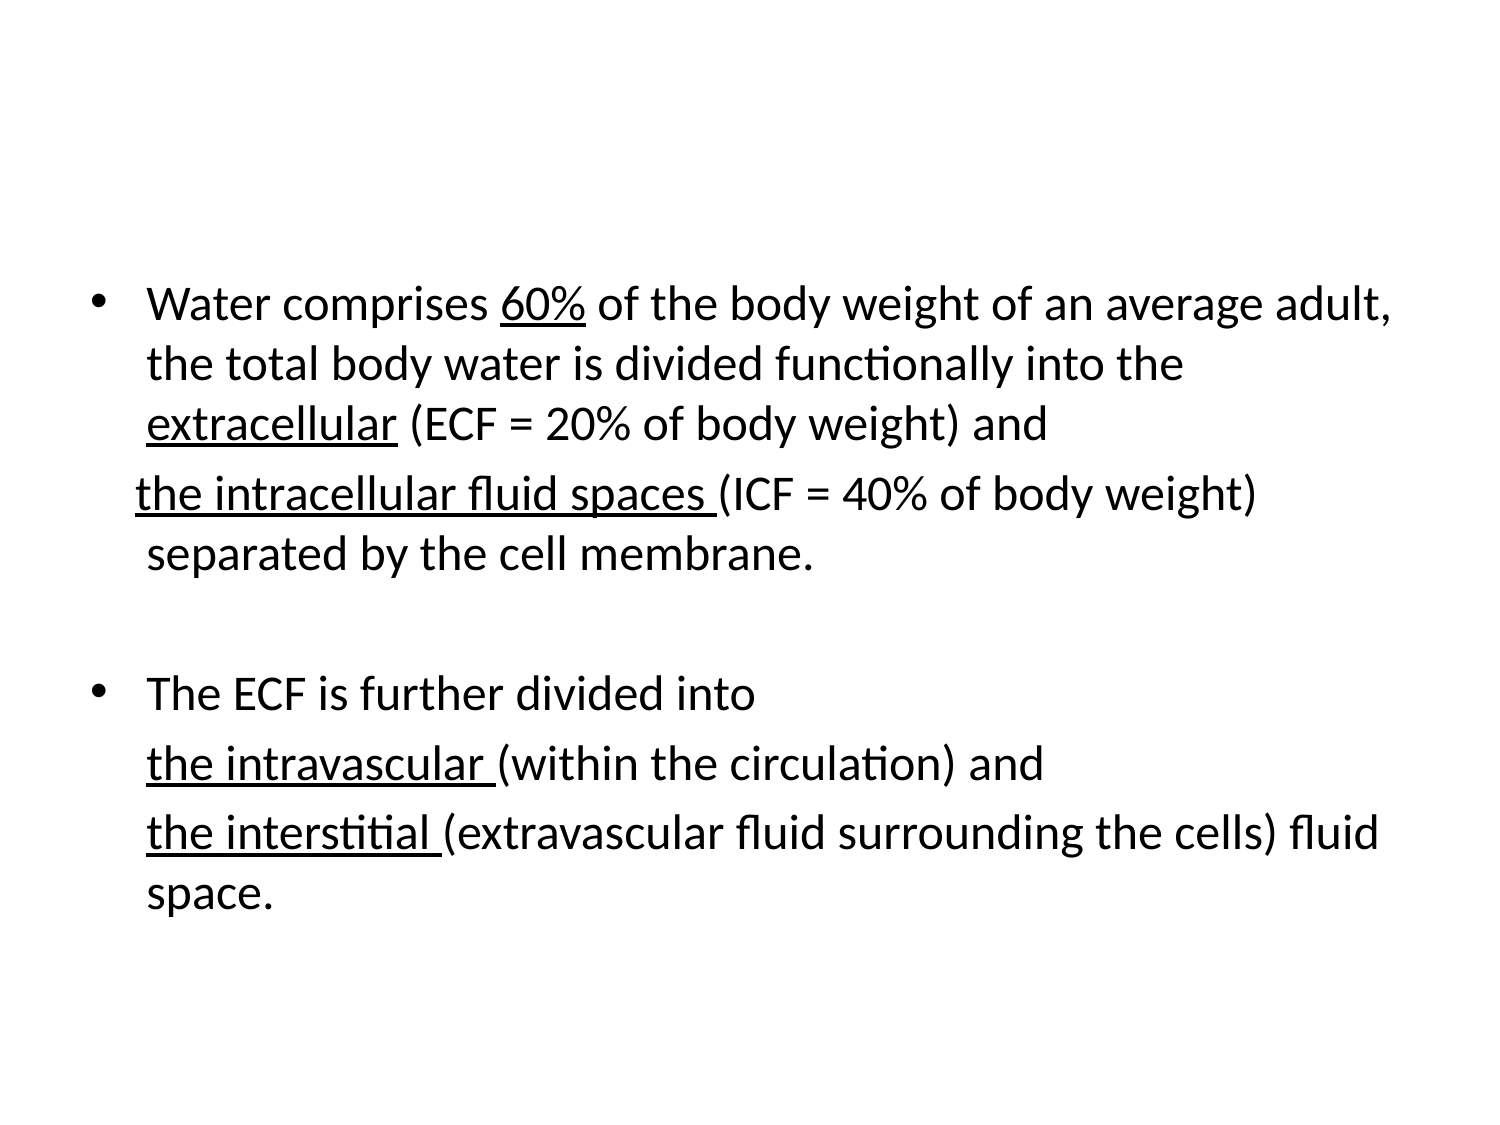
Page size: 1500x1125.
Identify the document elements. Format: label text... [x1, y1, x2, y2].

list Water comprises 60% of the body weight of an average adult, the total body water is divided functionally into the extracellular (ECF = 20% of body weight) and the intracellular fluid spaces (ICF = 40% of body weight) separated by the cell membrane. The ECF is further divided into the intravascular (within the circulation) and the interstitial (extravascular fluid surrounding the cells) fluid space. [75, 262, 1425, 1005]
